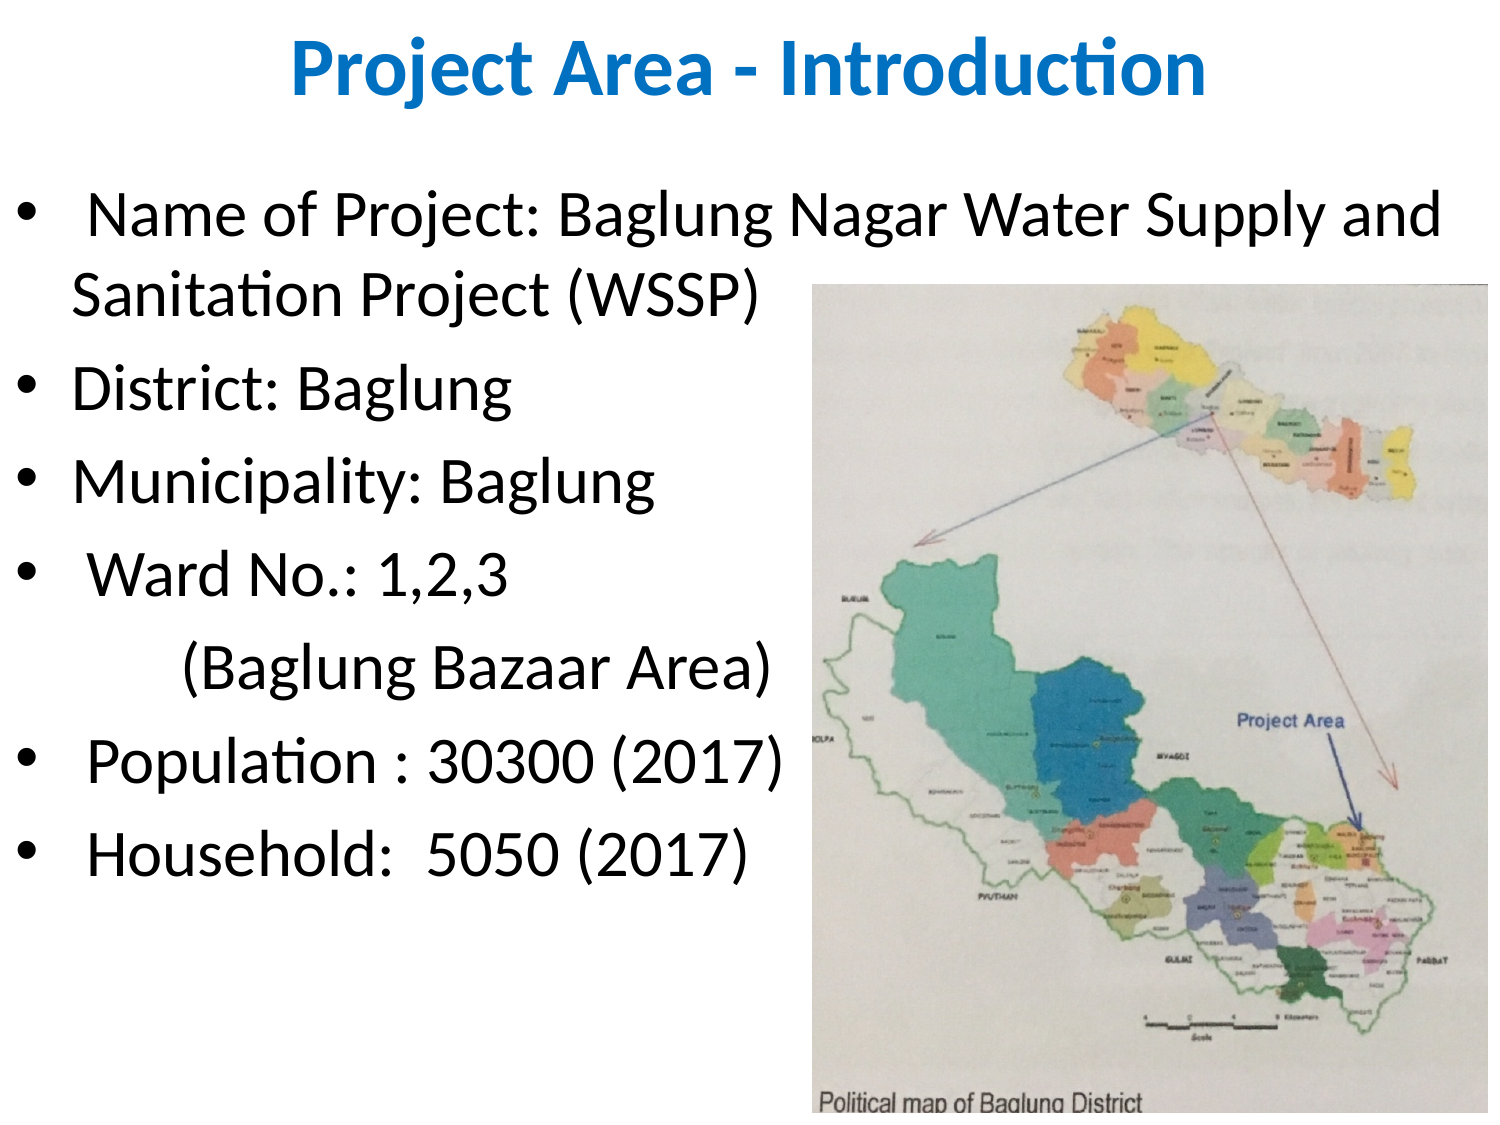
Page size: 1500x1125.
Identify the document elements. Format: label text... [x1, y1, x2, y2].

list Name of Project: Baglung Nagar Water Supply and Sanitation Project (WSSP) District: Baglung Municipality: Baglung Ward No.: 1,2,3 (Baglung Bazaar Area) Population : 30300 (2017) Household: 5050 (2017) [0, 162, 1500, 1005]
picture [812, 284, 1488, 1113]
title Project Area - Introduction [75, 0, 1425, 125]
